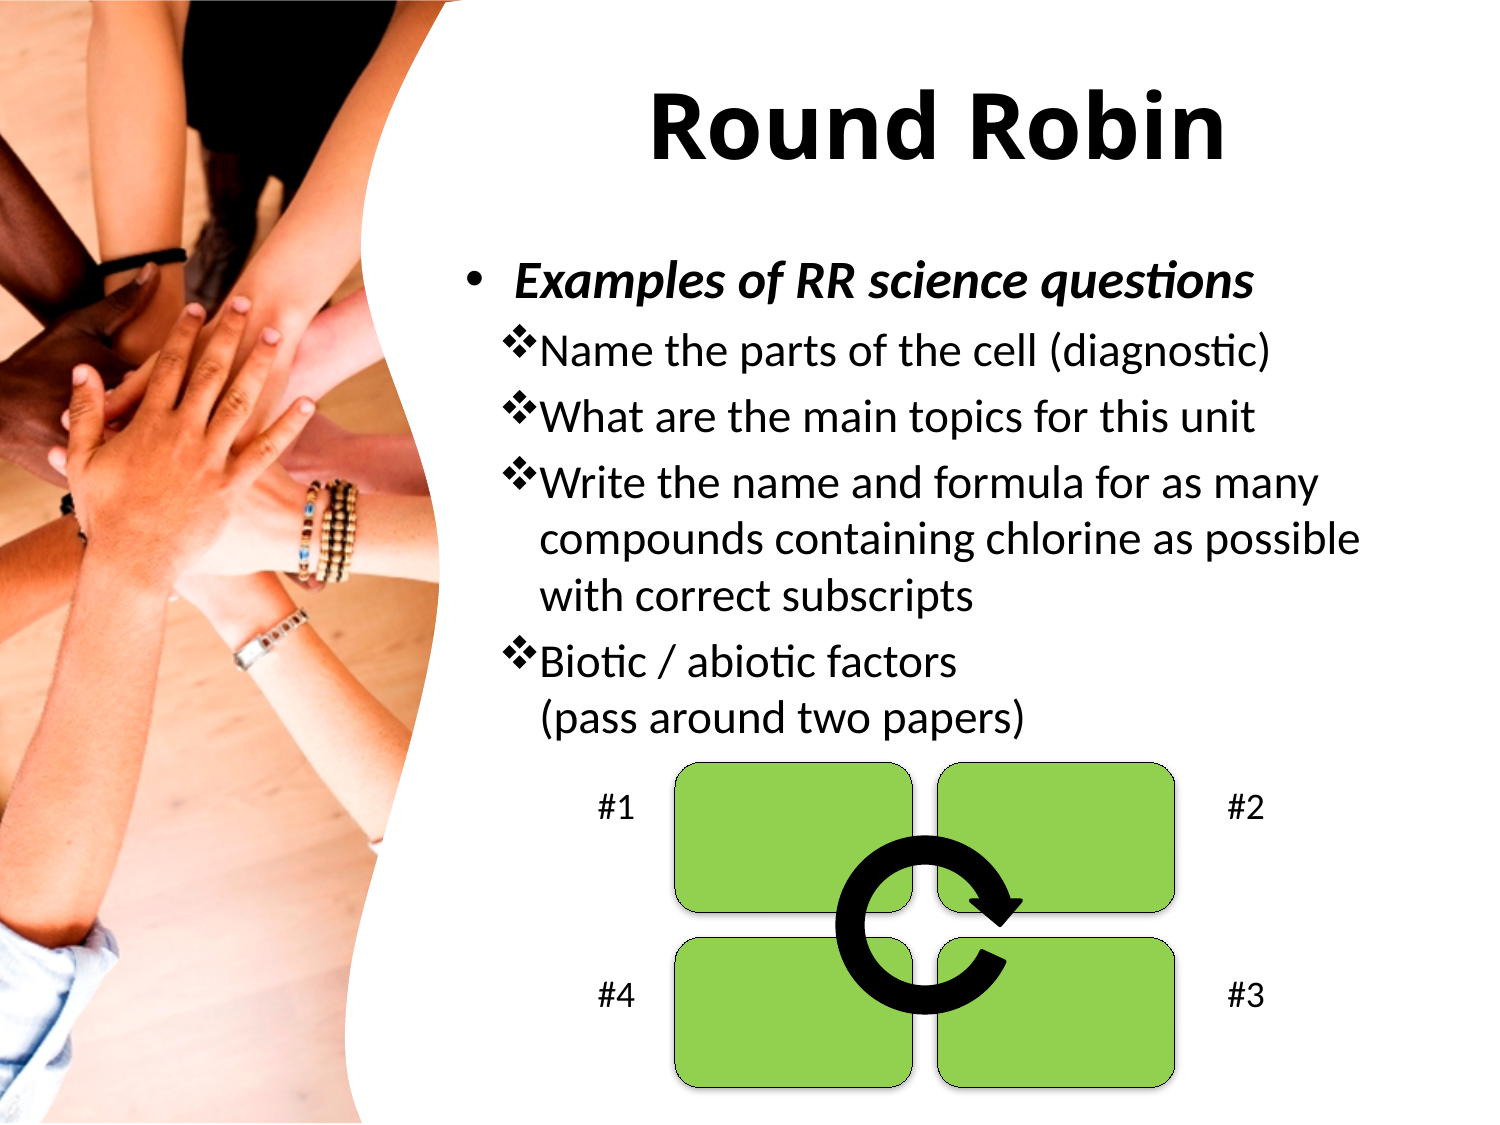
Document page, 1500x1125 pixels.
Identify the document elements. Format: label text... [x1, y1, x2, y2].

text_box [674, 937, 913, 1088]
text_box [937, 762, 1175, 913]
text_box #1 [562, 774, 650, 835]
text_box #3 [1212, 962, 1300, 1023]
title Round Robin [450, 45, 1425, 200]
text_box [835, 835, 1023, 1015]
list Examples of RR science questions Name the parts of the cell (diagnostic) What are the main topics for this unit Write the name and formula for as many compounds containing chlorine as possible with correct subscripts Biotic / abiotic factors (pass around two papers) [450, 237, 1425, 763]
picture [0, 0, 456, 1125]
text_box [937, 937, 1175, 1088]
text_box [674, 762, 913, 913]
text_box #2 [1212, 774, 1288, 835]
text_box #4 [562, 962, 650, 1023]
